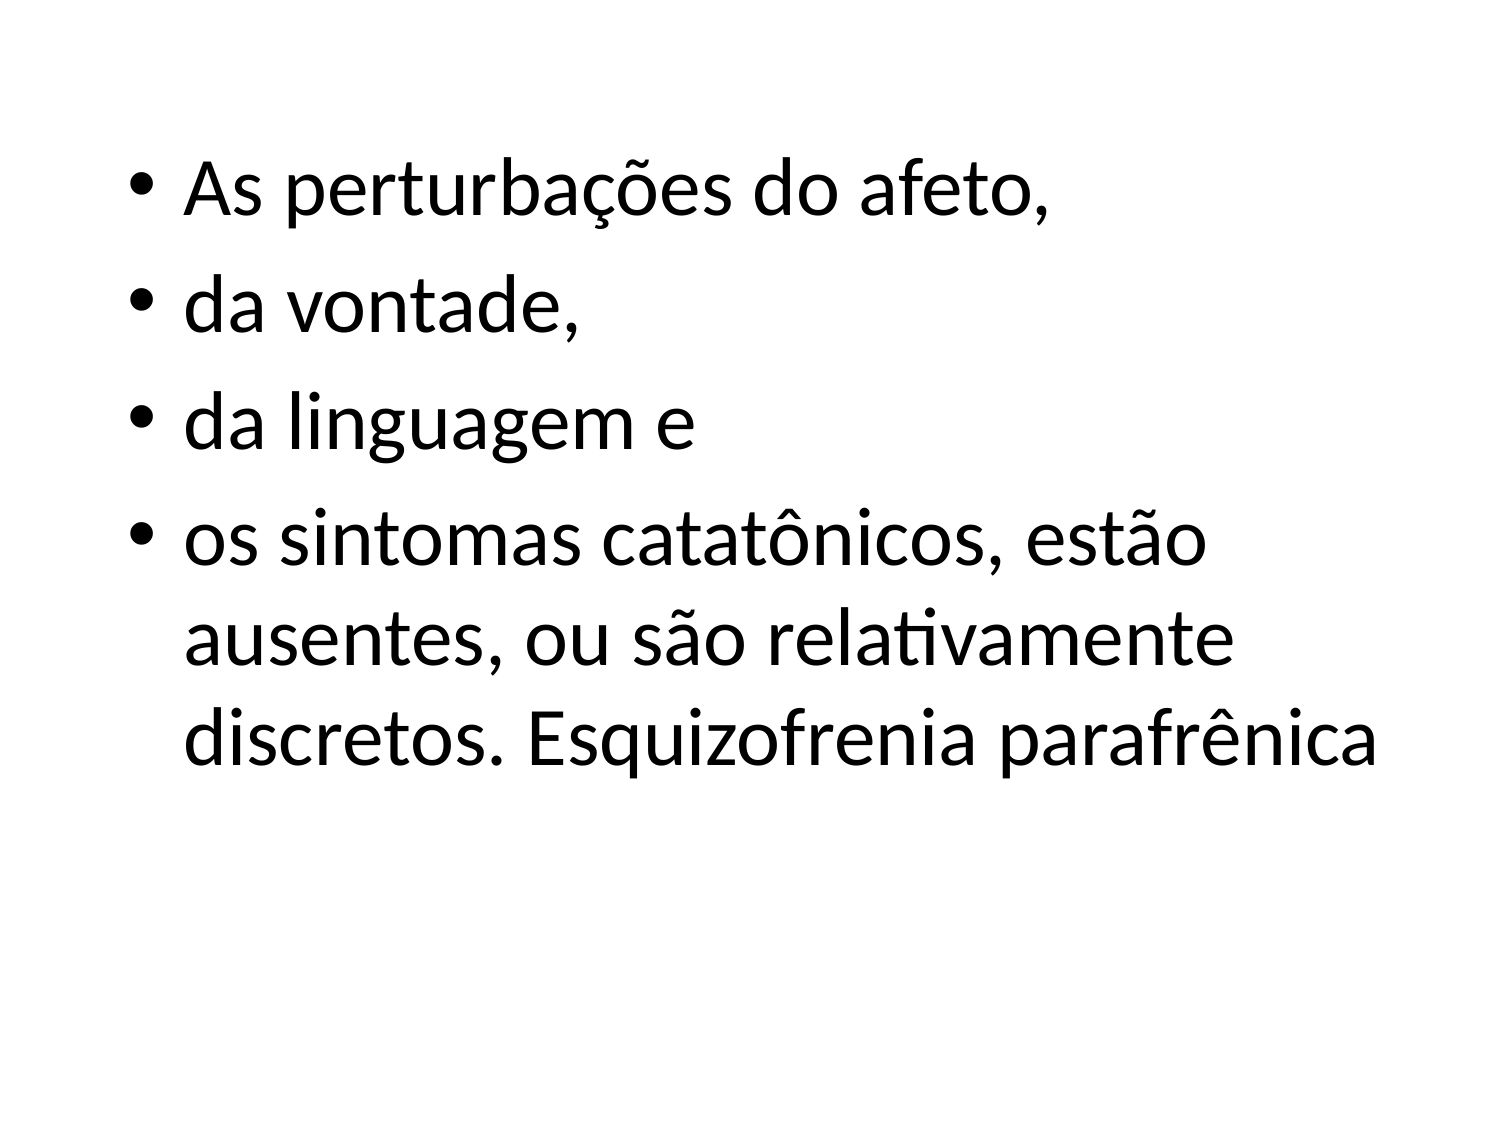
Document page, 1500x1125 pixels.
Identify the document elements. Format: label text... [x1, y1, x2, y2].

list As perturbações do afeto, da vontade, da linguagem e os sintomas catatônicos, estão ausentes, ou são relativamente discretos. Esquizofrenia parafrênica [112, 125, 1425, 1005]
